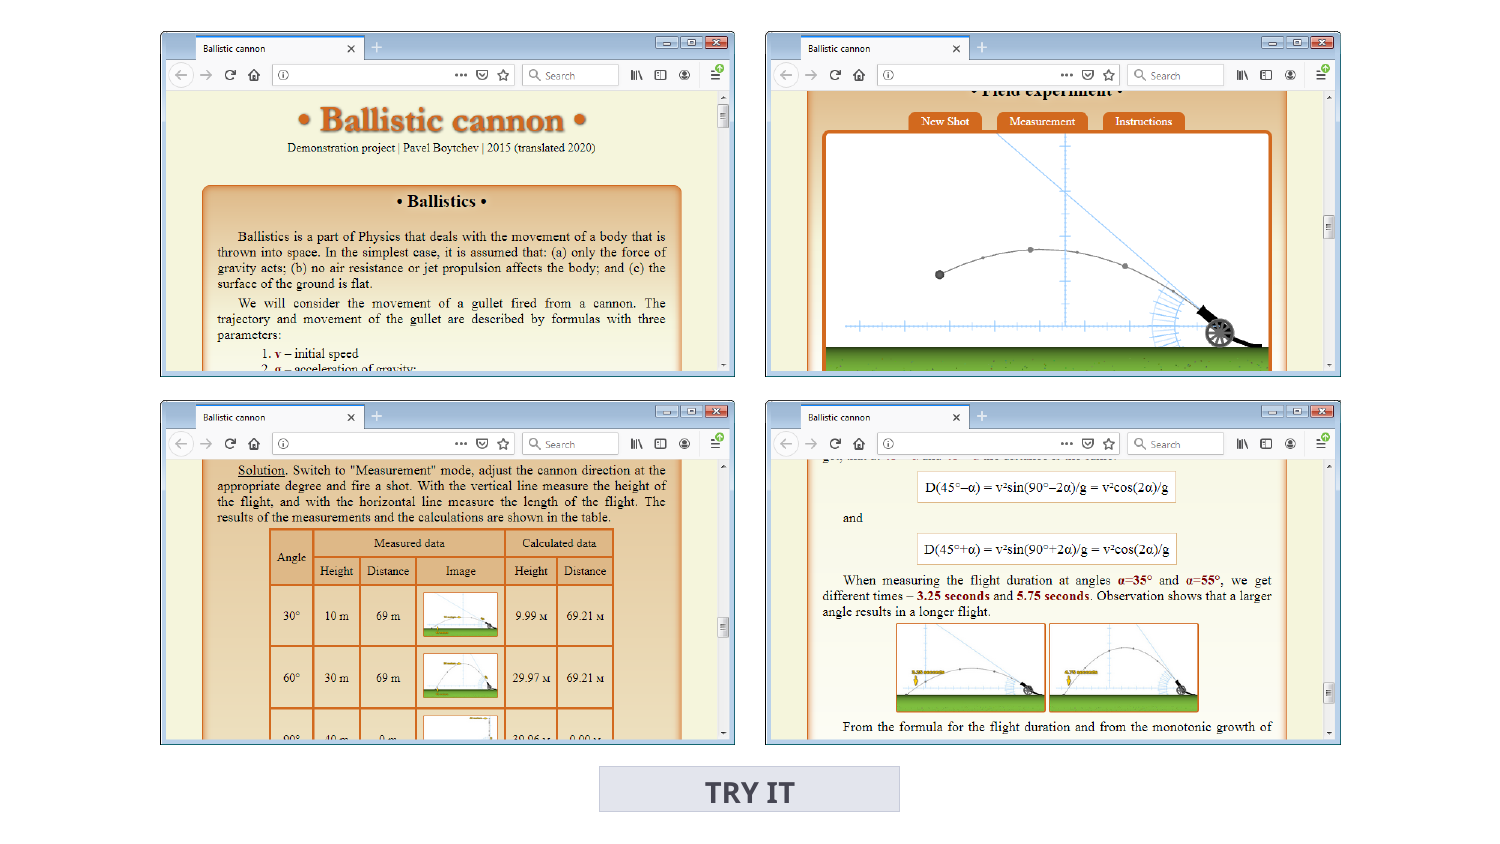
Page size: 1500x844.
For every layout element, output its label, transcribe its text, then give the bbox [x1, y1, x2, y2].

picture [765, 31, 1341, 378]
picture [765, 399, 1341, 746]
picture [159, 399, 736, 746]
picture [159, 31, 736, 378]
text_box TRY IT [599, 766, 900, 812]
